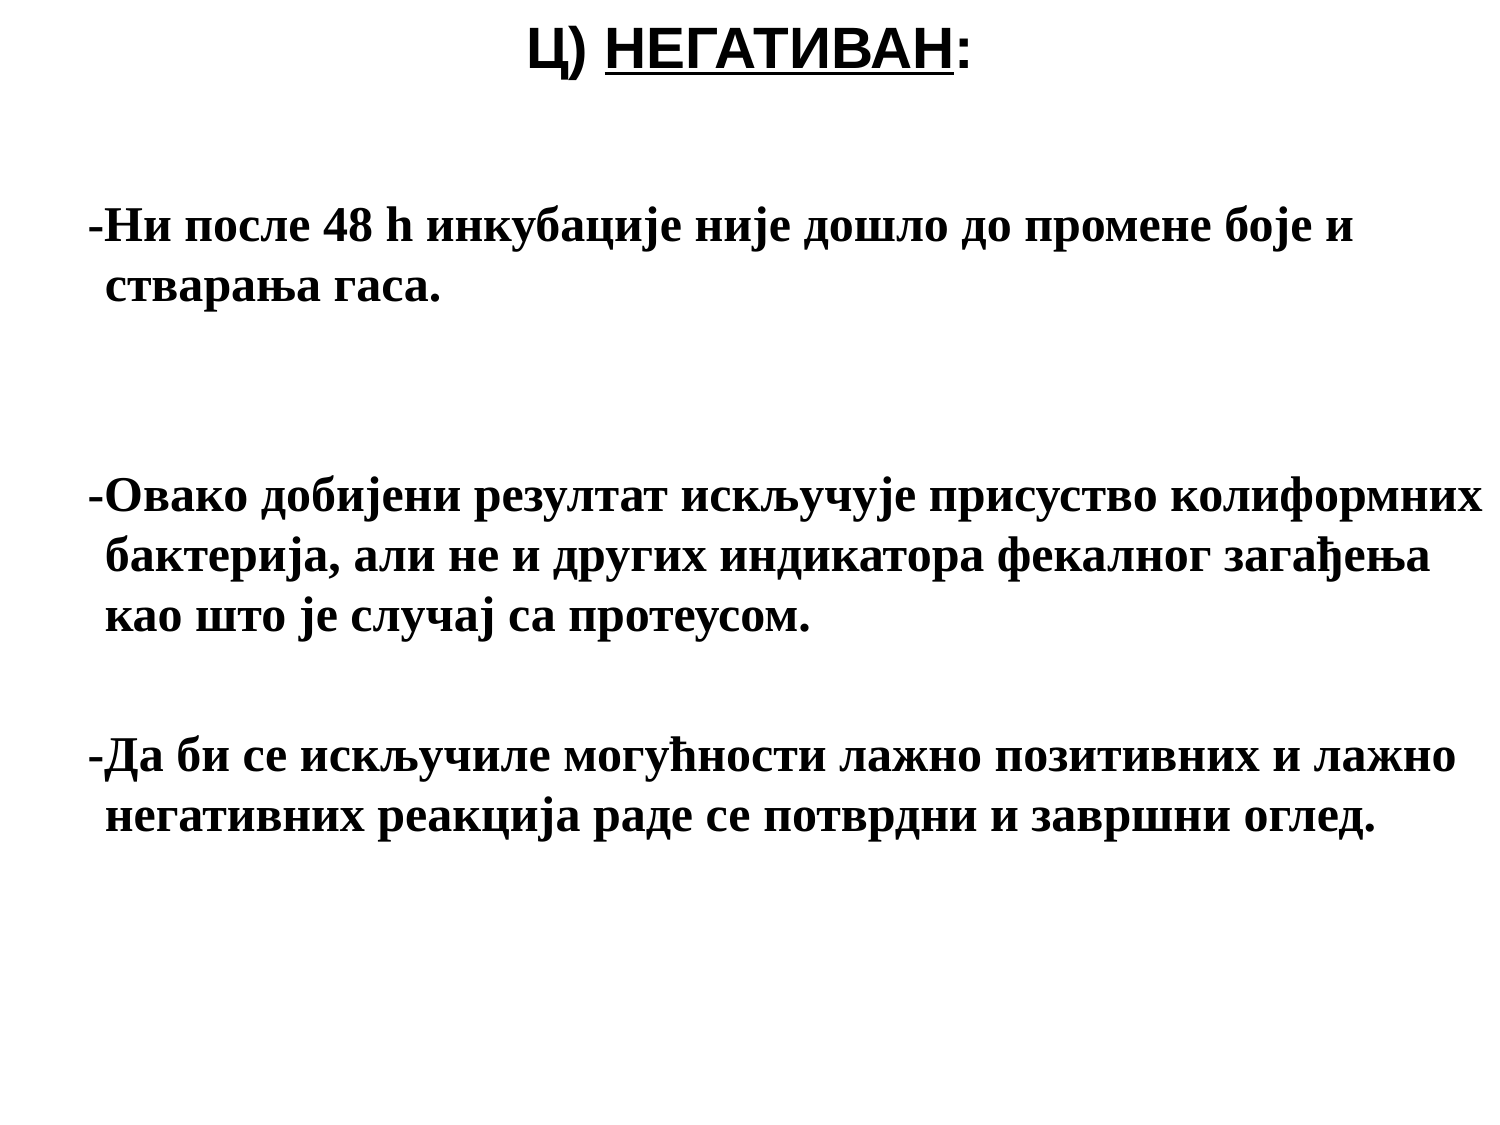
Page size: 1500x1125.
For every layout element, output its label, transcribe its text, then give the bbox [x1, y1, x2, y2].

list -Ни после 48 h инкубације није дошло до промене боје и стварања гаса. -Овако добијени резултат искључује присуство колиформних бактерија, али не и других индикатора фекалног загађења као што је случај са протеусом. -Да би се искључиле могућности лажно позитивних и лажно негативних реакција раде се потврдни и завршни оглед. [0, 113, 1500, 1125]
title Ц) НЕГАТИВАН: [0, 0, 1500, 91]
